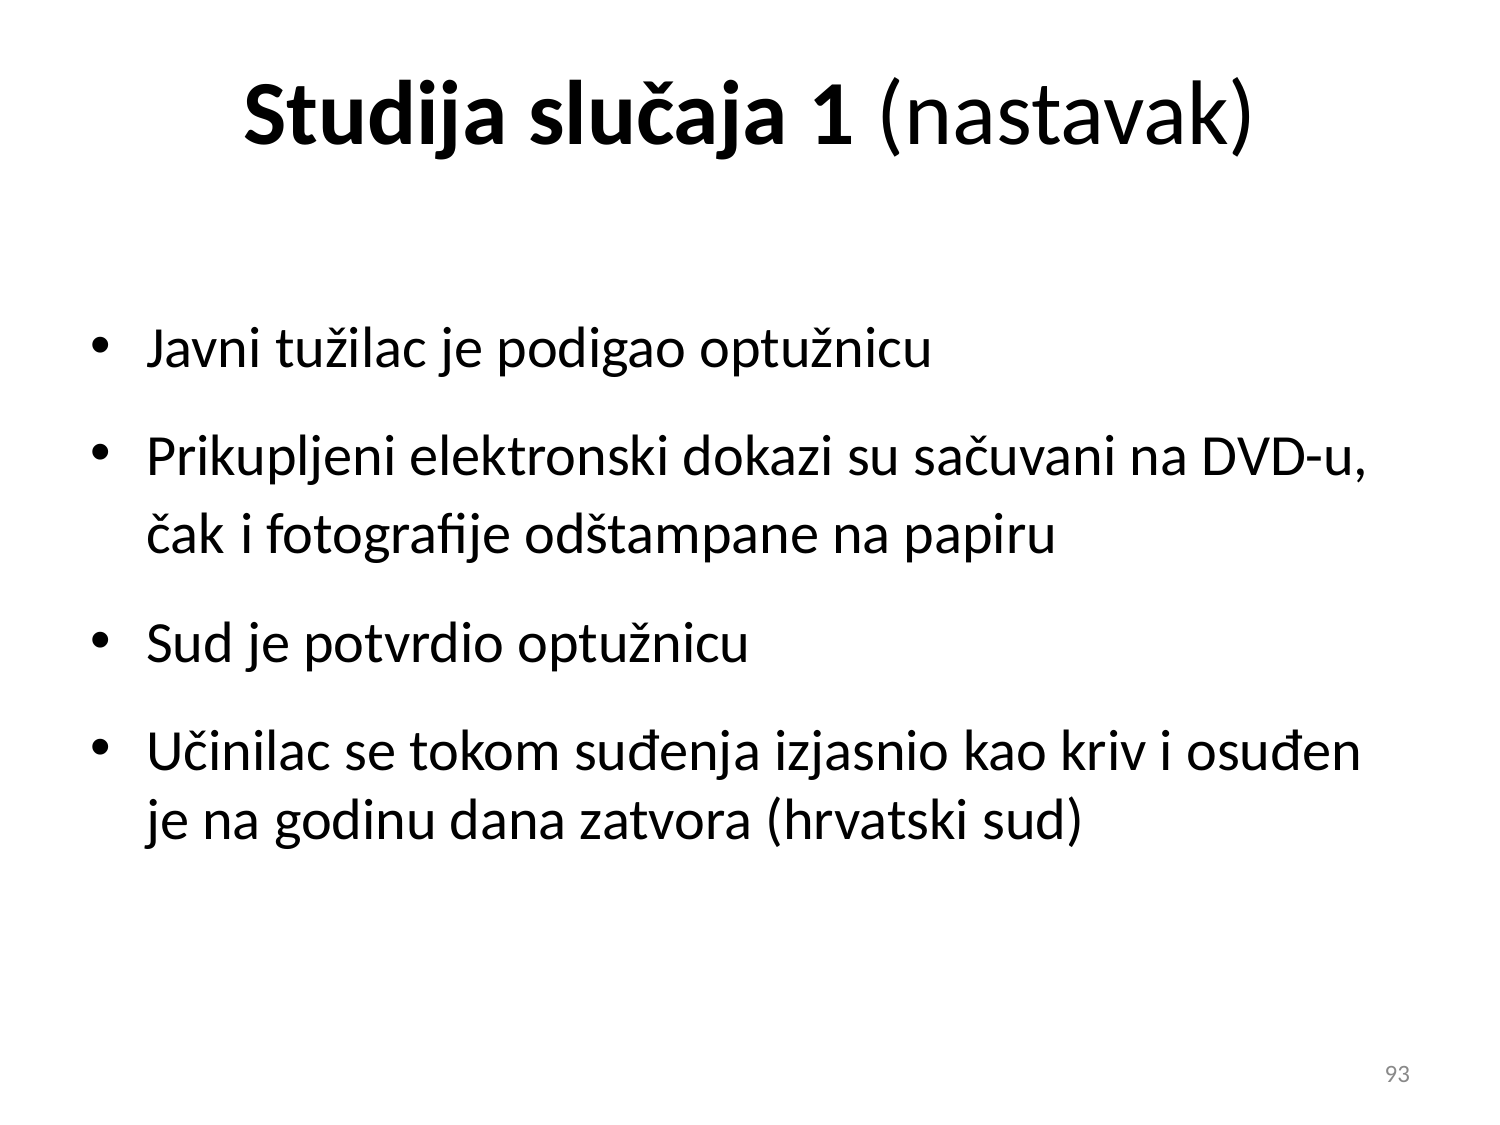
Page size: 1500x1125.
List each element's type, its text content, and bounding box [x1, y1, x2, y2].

list Javni tužilac je podigao optužnicu Prikupljeni elektronski dokazi su sačuvani na DVD-u, čak i fotografije odštampane na papiru Sud je potvrdio optužnicu Učinilac se tokom suđenja izjasnio kao kriv i osuđen je na godinu dana zatvora (hrvatski sud) [75, 302, 1425, 1005]
title Studija slučaja 1 (nastavak) [75, 45, 1425, 187]
slide_number 93 [1074, 1042, 1425, 1103]
